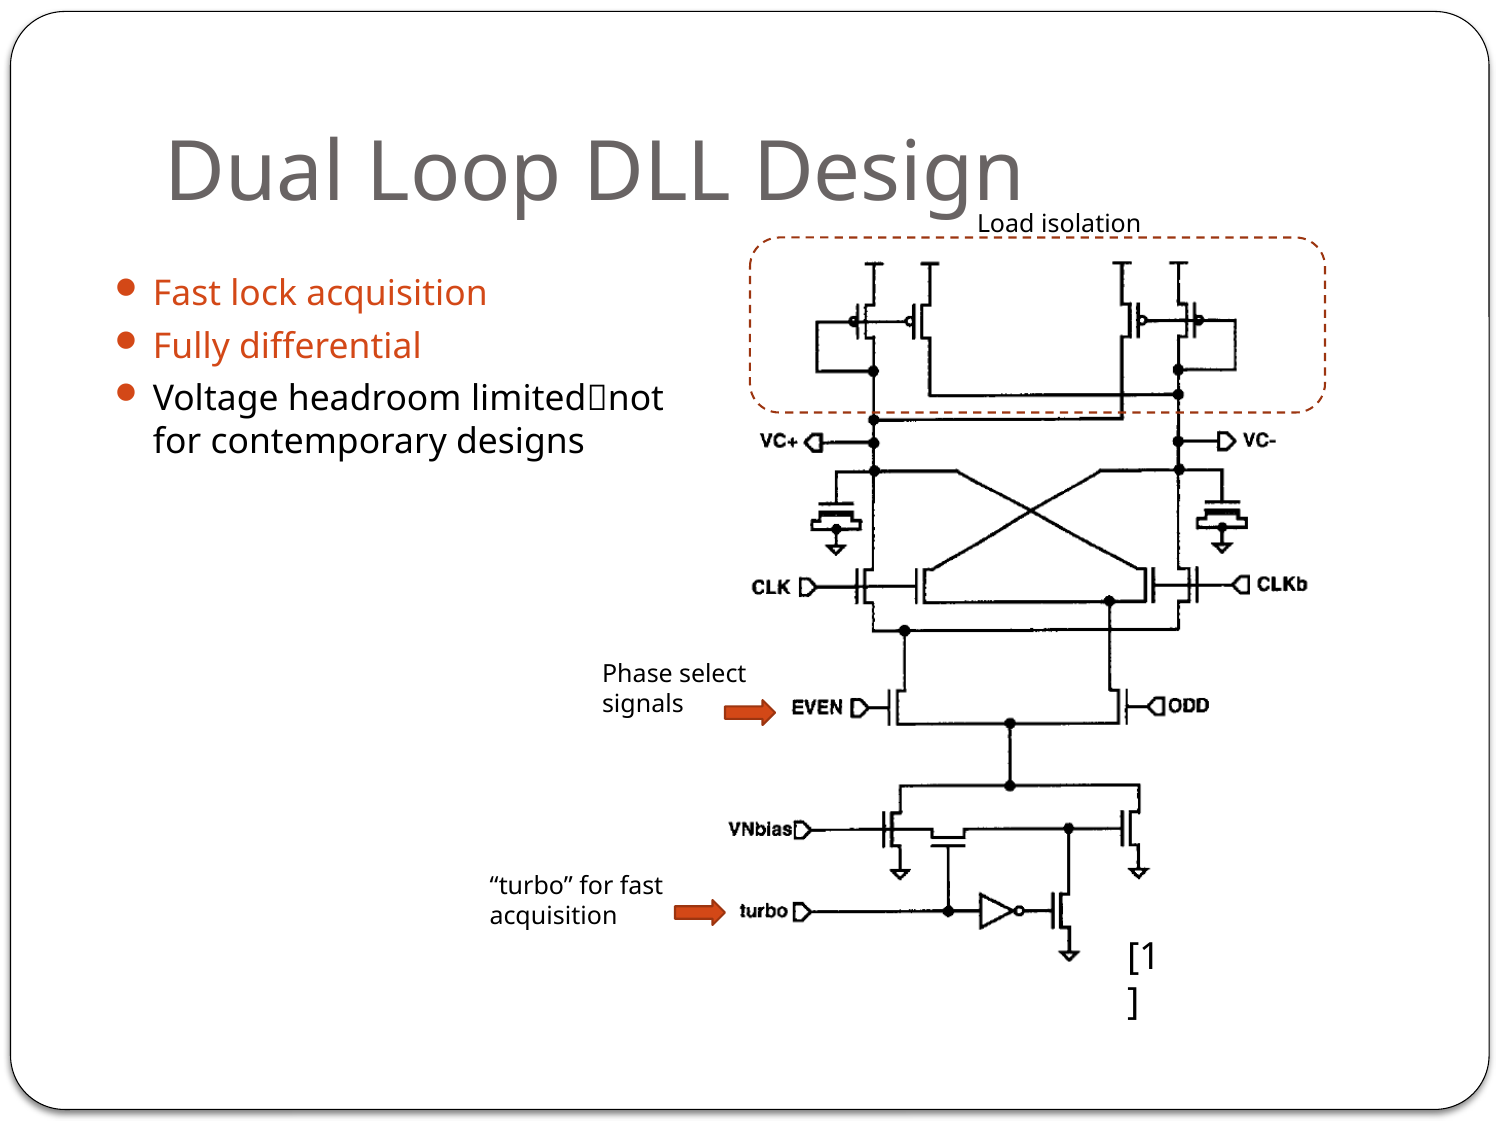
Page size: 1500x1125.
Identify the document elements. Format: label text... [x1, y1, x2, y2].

text_box [673, 899, 718, 926]
picture [724, 249, 1326, 975]
text_box [1] [1112, 983, 1188, 1030]
text_box Phase select signals [587, 649, 718, 725]
title Dual Loop DLL Design [150, 45, 1425, 233]
text_box Load isolation [962, 200, 1188, 245]
list Fast lock acquisition Fully differential Voltage headroom limitednot for contemporary designs [99, 262, 700, 500]
text_box [755, 236, 1319, 248]
text_box “turbo” for fast acquisition [474, 862, 718, 938]
